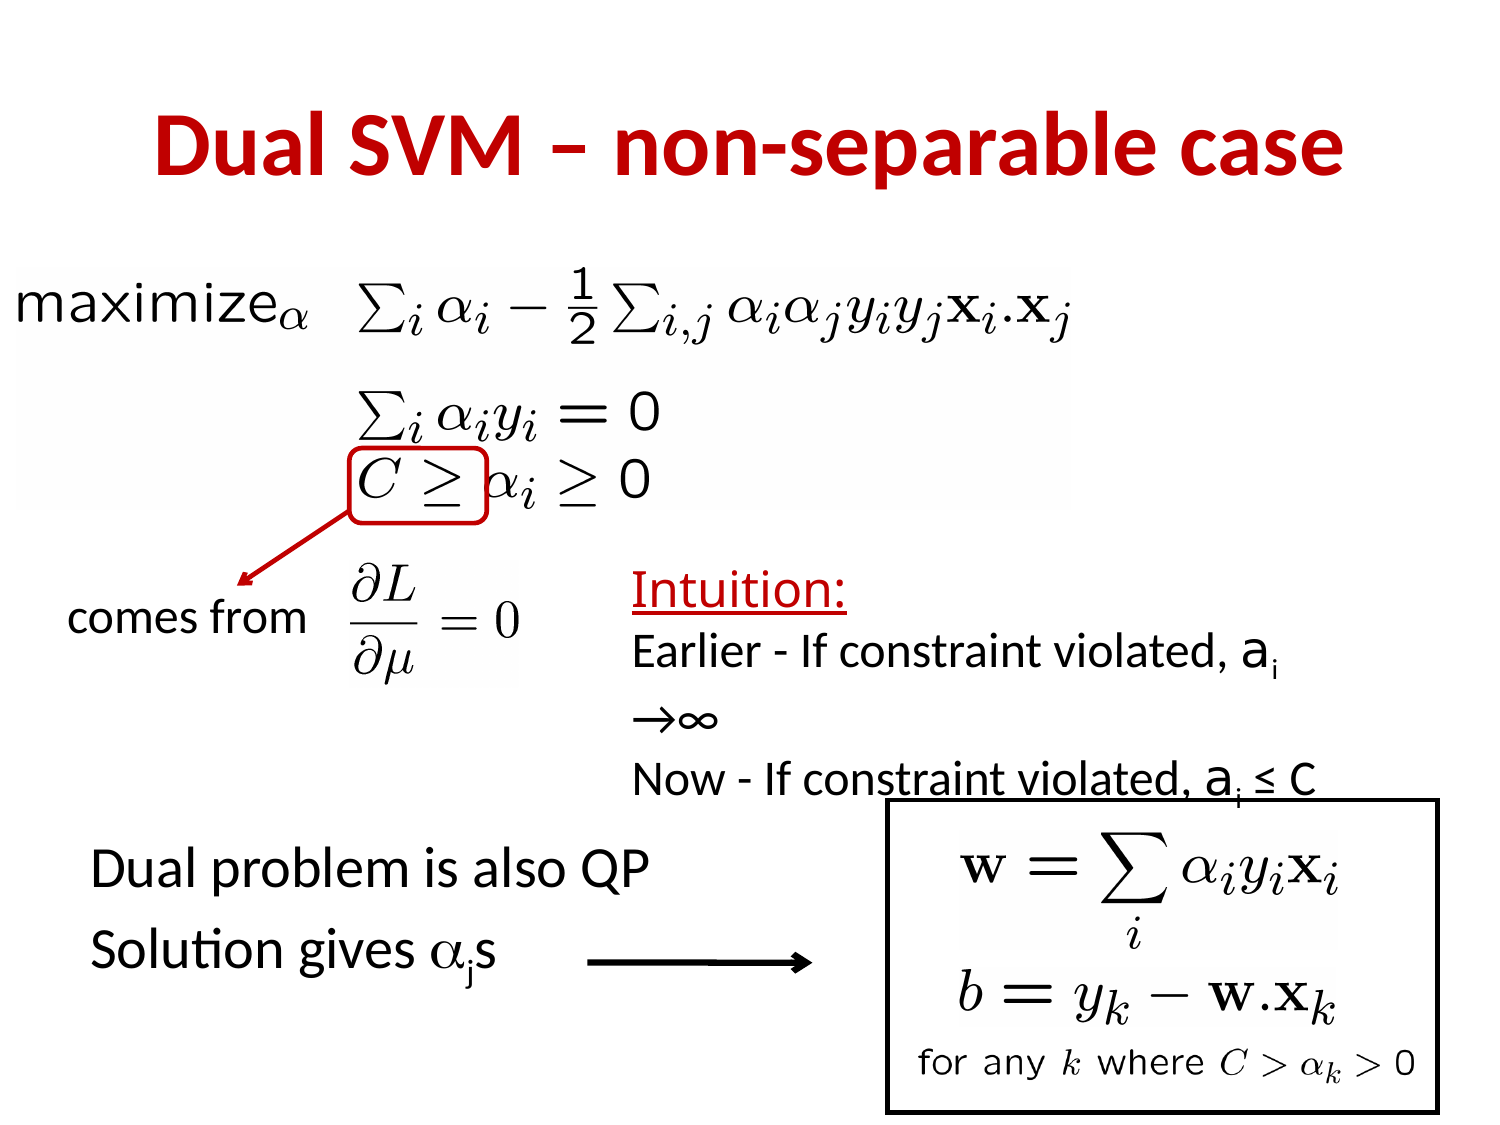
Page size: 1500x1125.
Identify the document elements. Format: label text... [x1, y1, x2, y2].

picture [349, 560, 519, 688]
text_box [236, 510, 350, 586]
text_box [355, 519, 487, 526]
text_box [887, 799, 1438, 1113]
text_box comes from [52, 575, 324, 651]
picture [15, 266, 1072, 510]
title Dual SVM – non-separable case [75, 45, 1425, 233]
text_box Intuition: Earlier - If constraint violated, ai →∞ Now - If constraint violated, ai ≤ C [616, 549, 1392, 762]
list Dual problem is also QP Solution gives ajs [75, 262, 1425, 1100]
